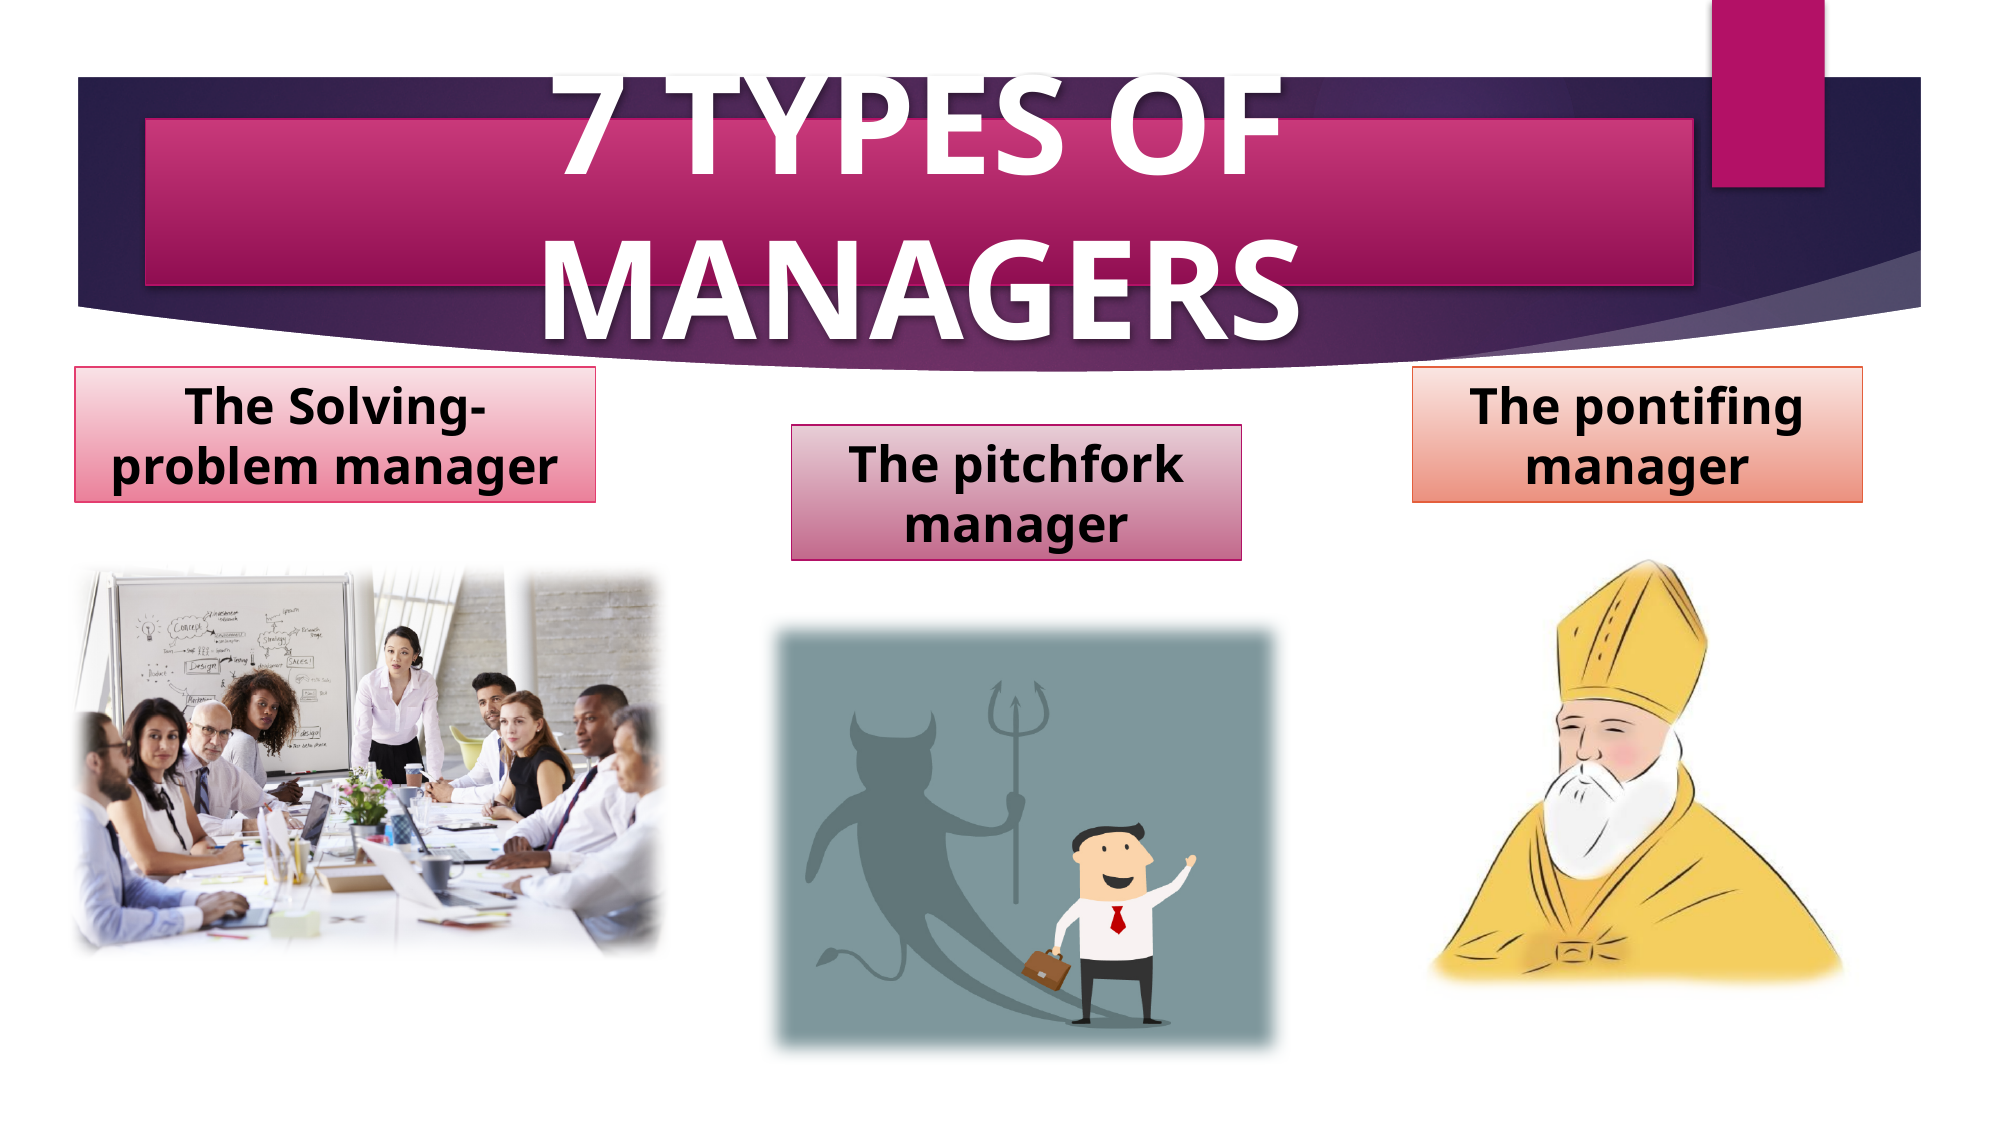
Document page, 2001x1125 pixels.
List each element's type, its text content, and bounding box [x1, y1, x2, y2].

text_box The pontifing manager [1412, 366, 1863, 503]
picture [1360, 549, 1892, 1001]
picture [759, 612, 1291, 1065]
text_box The Solving-problem manager [74, 366, 596, 503]
picture [67, 560, 671, 962]
title 7 TYPES OF MANAGERS [145, 118, 1694, 286]
text_box The pitchfork manager [791, 424, 1242, 561]
